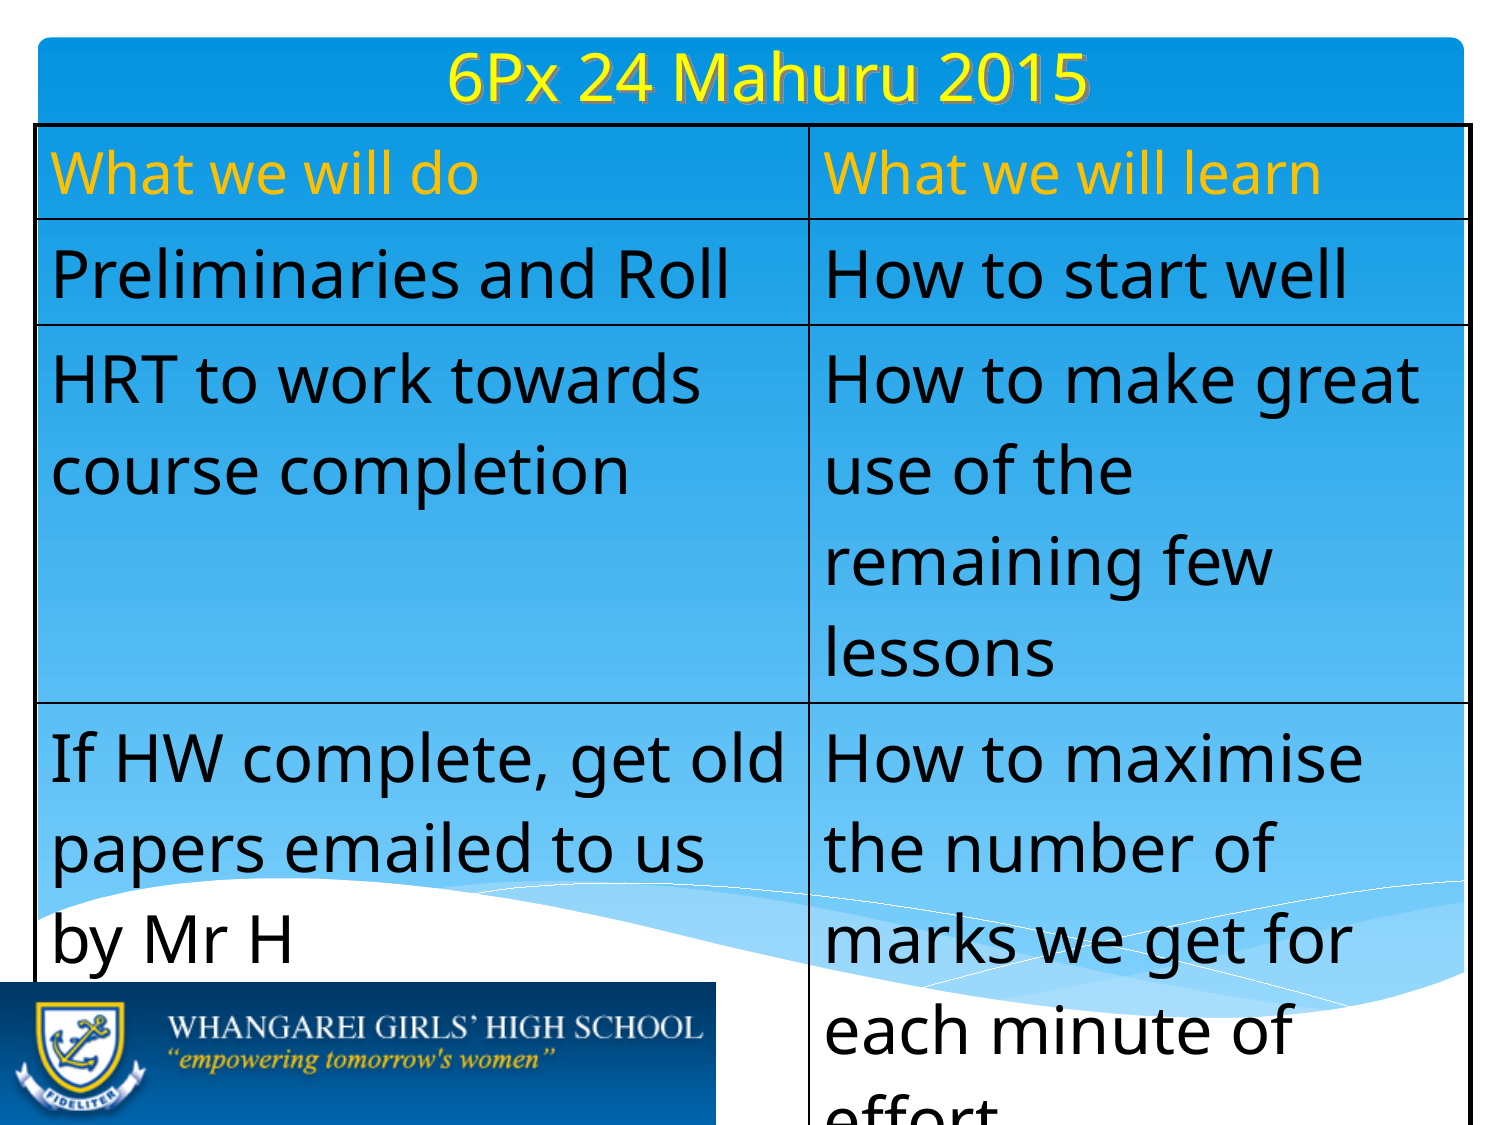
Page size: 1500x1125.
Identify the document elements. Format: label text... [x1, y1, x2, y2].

text_box 6Px 24 Mahuru 2015 [162, 24, 1375, 123]
table_cell How to start well [810, 220, 1468, 324]
table_cell HRT to work towards course completion [37, 326, 808, 702]
table_cell How to maximise the number of marks we get for each minute of effort [810, 704, 1468, 1125]
table_cell If HW complete, get old papers emailed to us by Mr H [37, 704, 808, 1125]
table_header What we will learn [810, 127, 1468, 218]
table_cell Preliminaries and Roll [37, 220, 808, 324]
table_header What we will do [37, 127, 808, 218]
picture [0, 982, 716, 1125]
table_cell How to make great use of the remaining few lessons [810, 326, 1468, 702]
